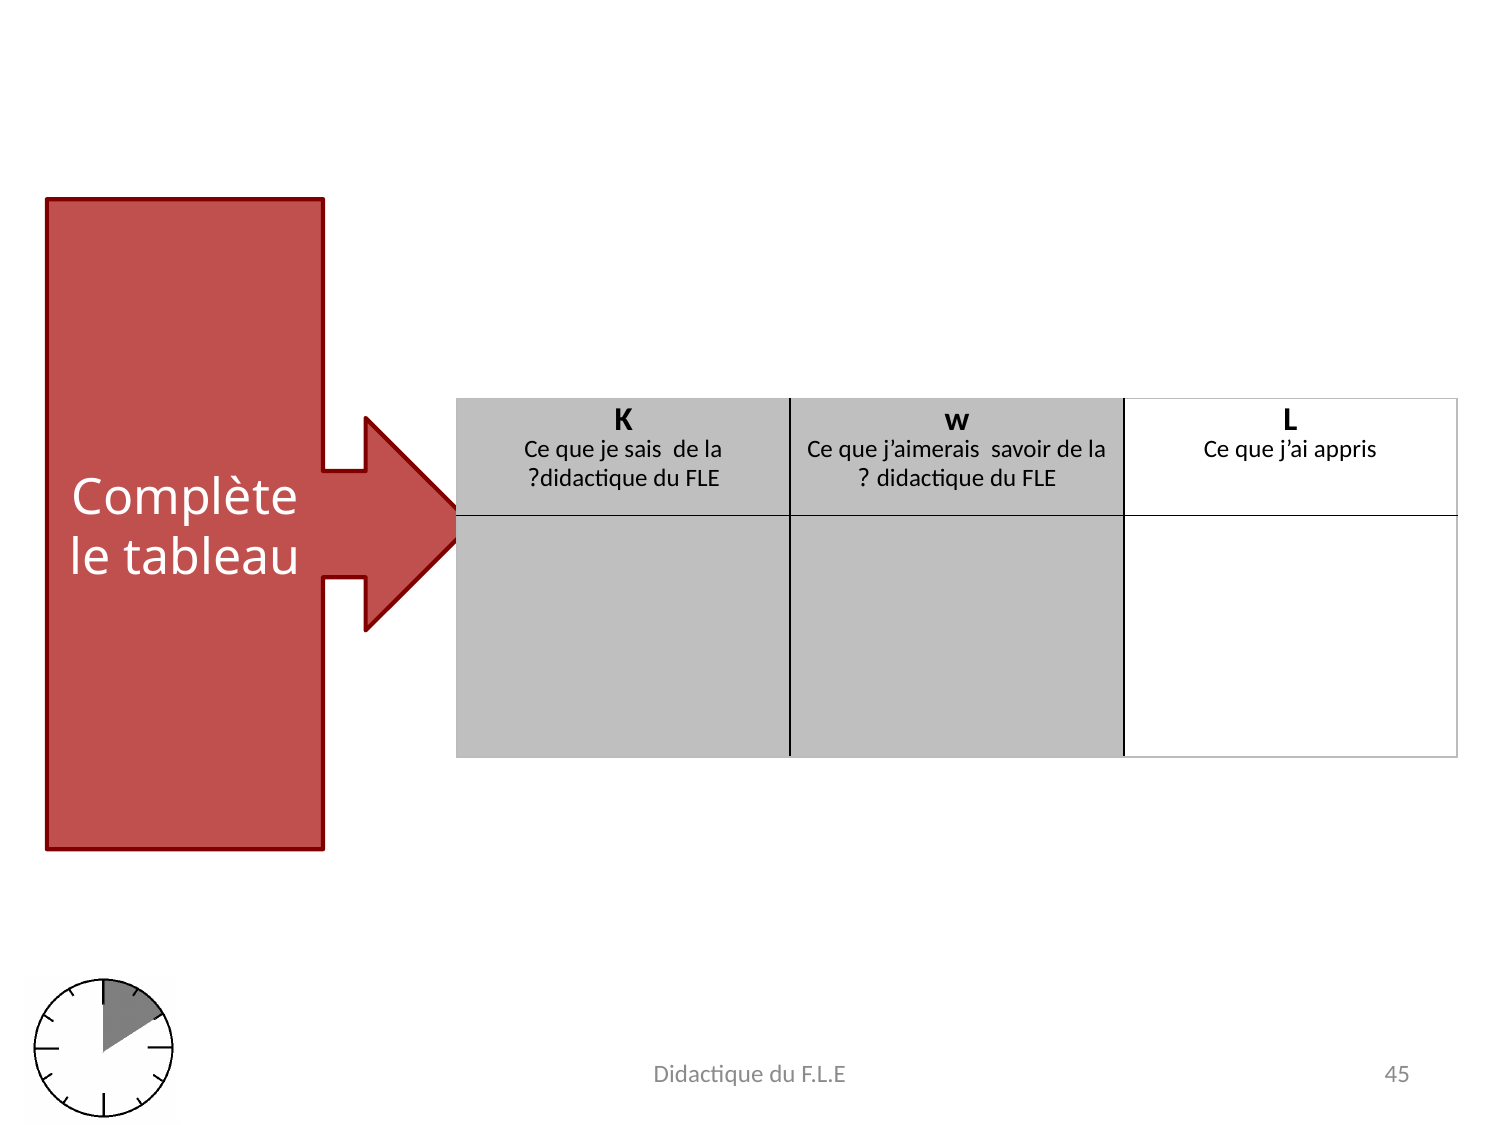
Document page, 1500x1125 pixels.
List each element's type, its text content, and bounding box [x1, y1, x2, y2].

picture [23, 974, 181, 1125]
table_cell [791, 516, 1123, 756]
table_header L Ce que j’ai appris [1125, 399, 1456, 515]
slide_number 45 [1074, 1042, 1425, 1103]
table_cell [1125, 516, 1456, 756]
text_box Complète le tableau [44, 197, 456, 852]
table_header K Ce que je sais de la didactique du FLE? [458, 399, 789, 515]
table_header w Ce que j’aimerais savoir de la didactique du FLE ? [791, 399, 1123, 515]
footer Didactique du F.L.E [512, 1042, 988, 1103]
table_cell [458, 516, 789, 756]
list [24, 299, 1463, 1063]
